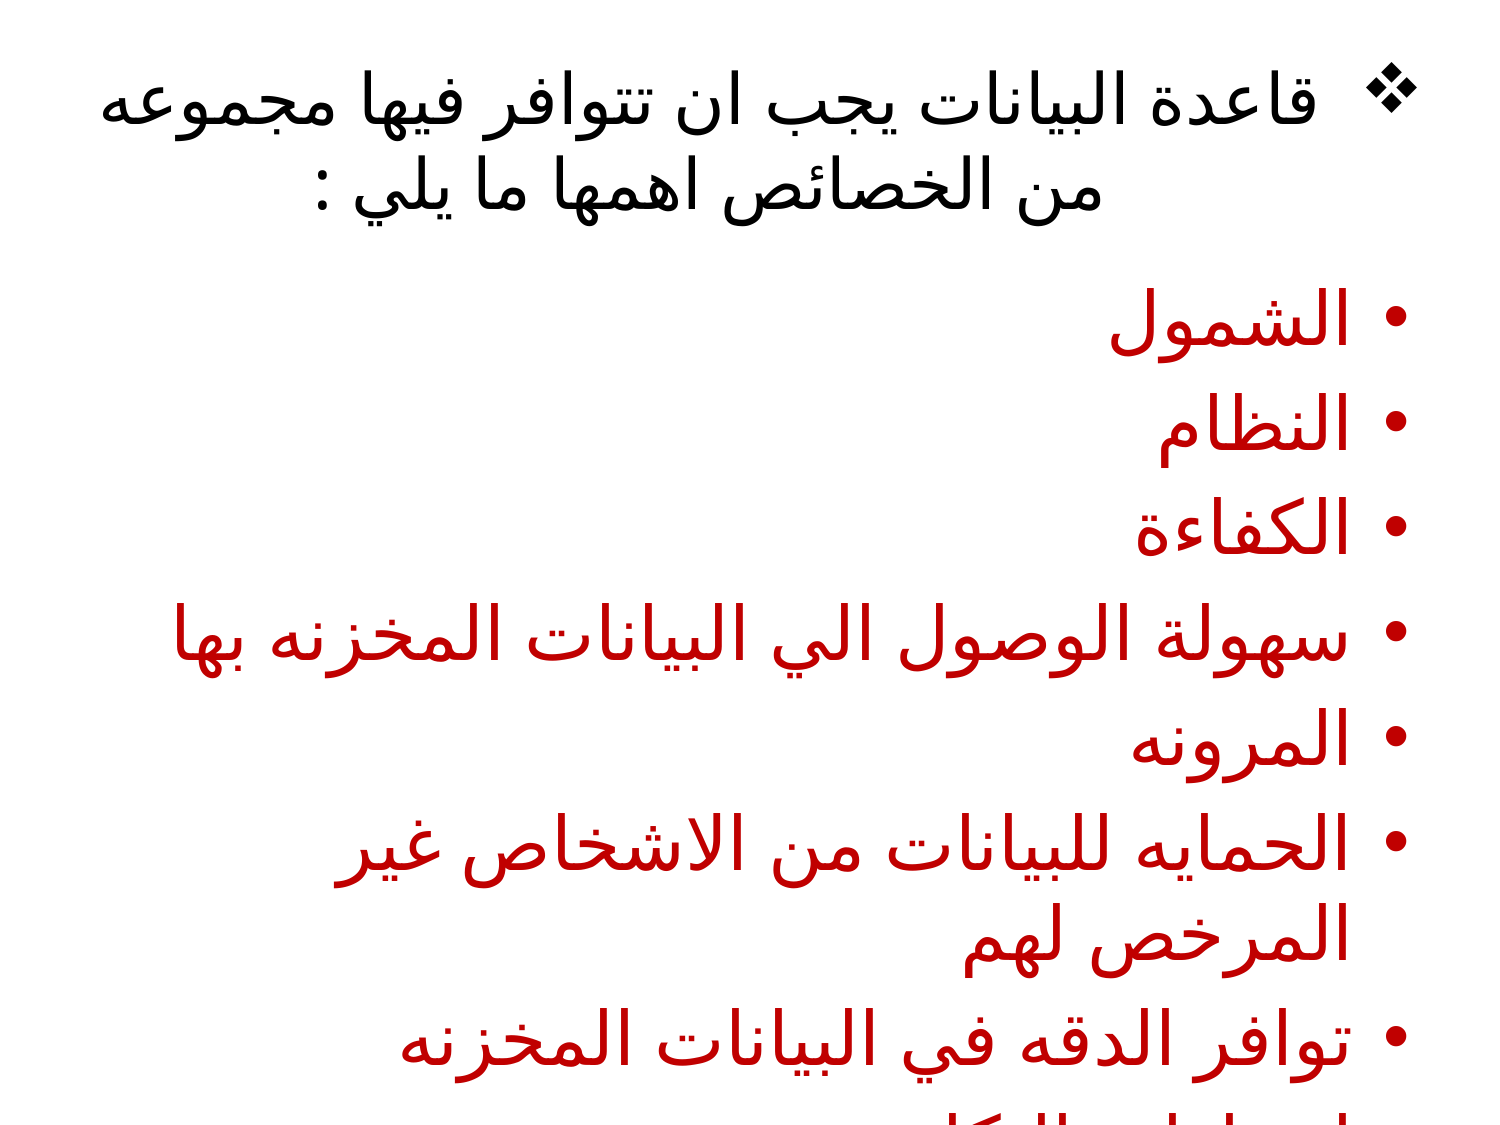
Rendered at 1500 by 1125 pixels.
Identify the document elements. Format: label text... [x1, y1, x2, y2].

title قاعدة البيانات يجب ان تتوافر فيها مجموعه من الخصائص اهمها ما يلي : [75, 45, 1425, 233]
list الشمول النظام الكفاءة سهولة الوصول الي البيانات المخزنه بها المرونه الحمايه للبيانات من الاشخاص غير المرخص لهم توافر الدقه في البيانات المخزنه اعتبارات التكلفه [75, 262, 1425, 1005]
